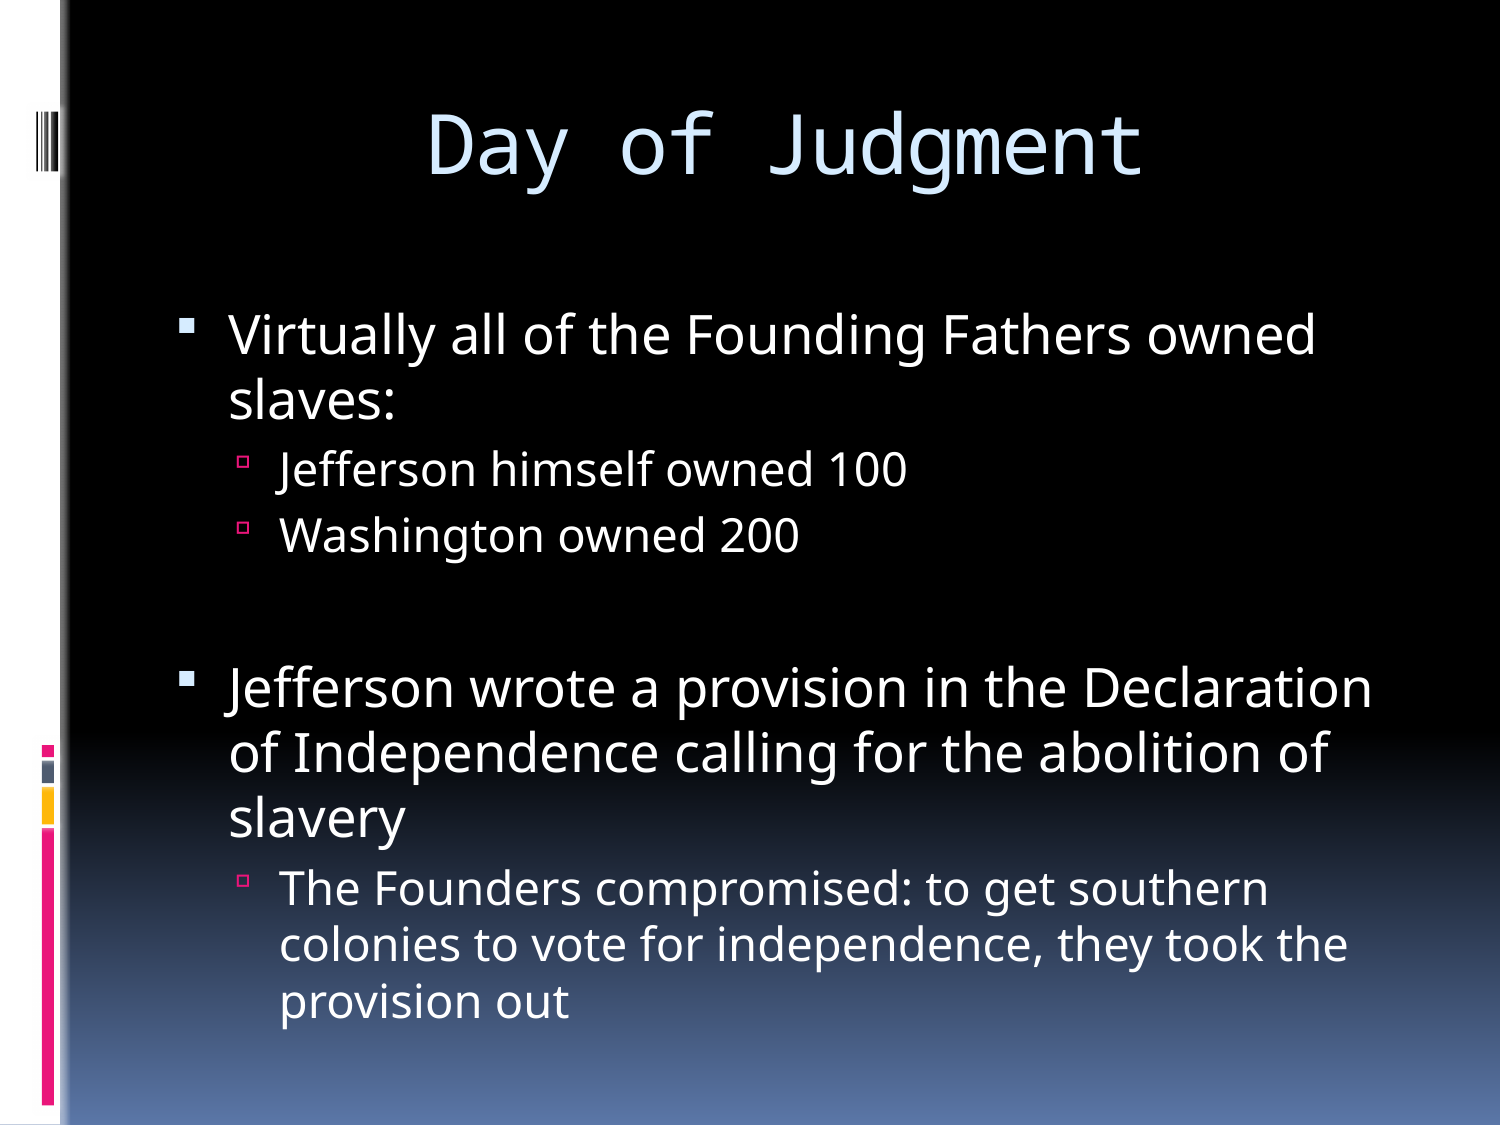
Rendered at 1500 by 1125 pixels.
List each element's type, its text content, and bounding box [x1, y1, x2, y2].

list Virtually all of the Founding Fathers owned slaves: Jefferson himself owned 100 Washington owned 200 Jefferson wrote a provision in the Declaration of Independence calling for the abolition of slavery The Founders compromised: to get southern colonies to vote for independence, they took the provision out [150, 292, 1425, 1043]
title Day of Judgment [150, 83, 1425, 234]
